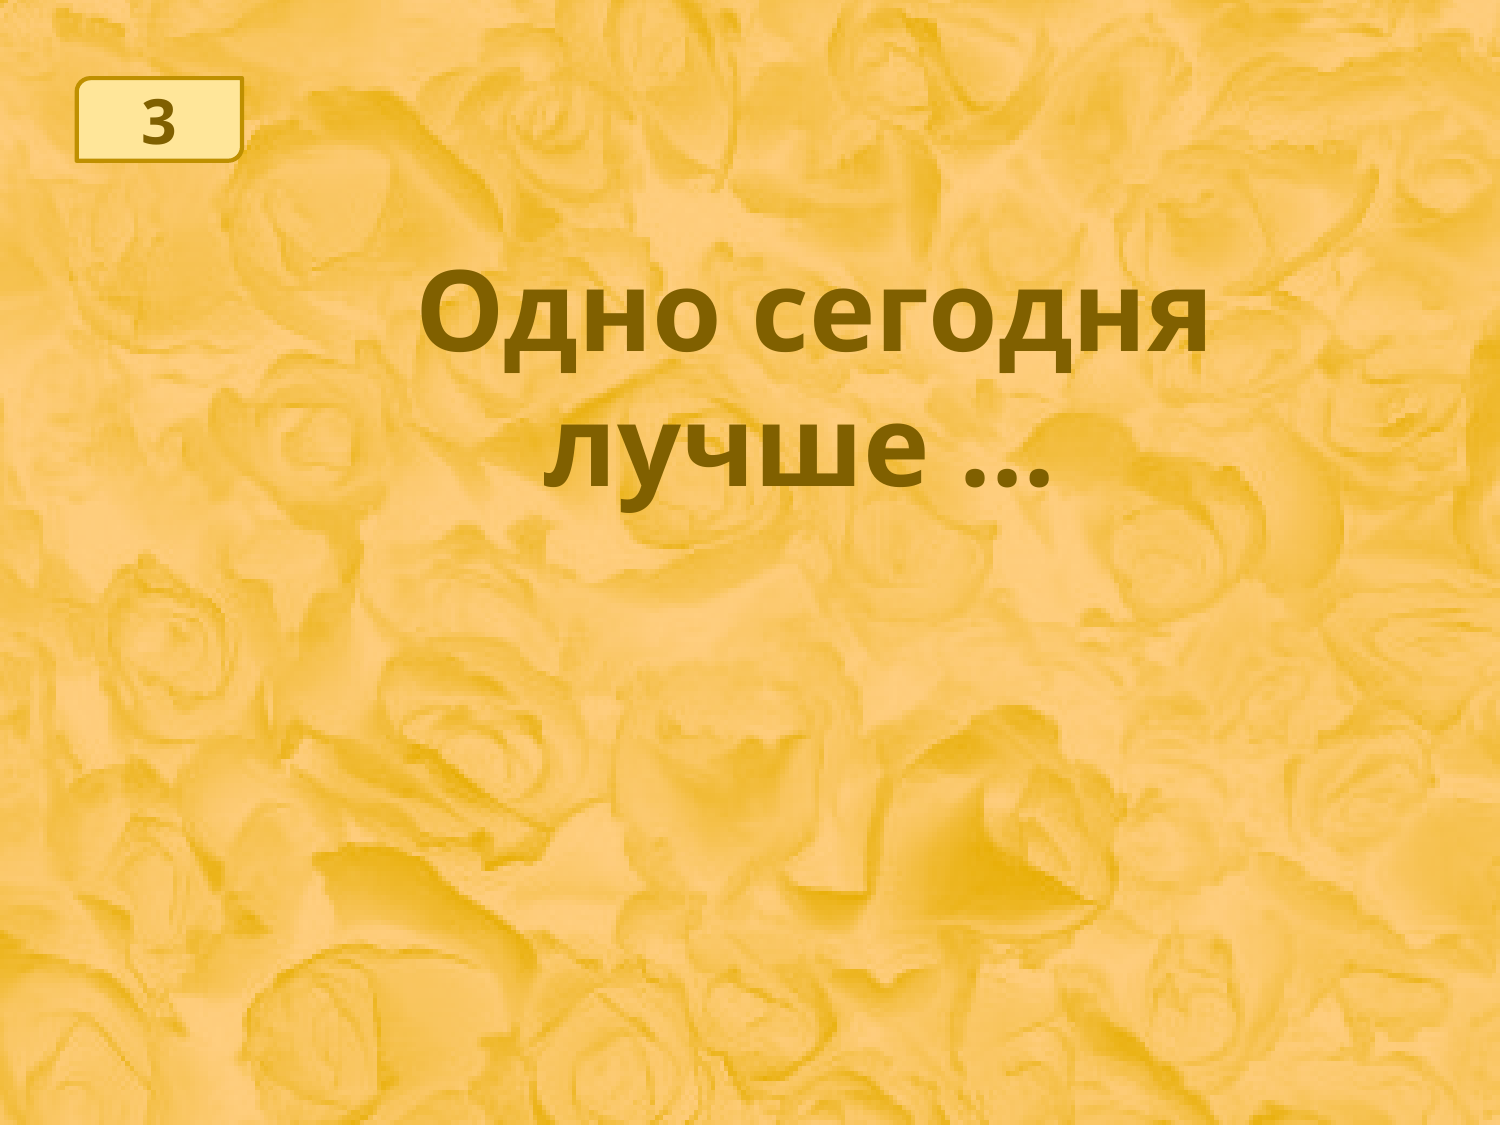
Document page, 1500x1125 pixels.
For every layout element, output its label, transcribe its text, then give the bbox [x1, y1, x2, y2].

text_box Одно сегодня лучше … [242, 231, 1388, 517]
text_box 3 [74, 76, 245, 163]
